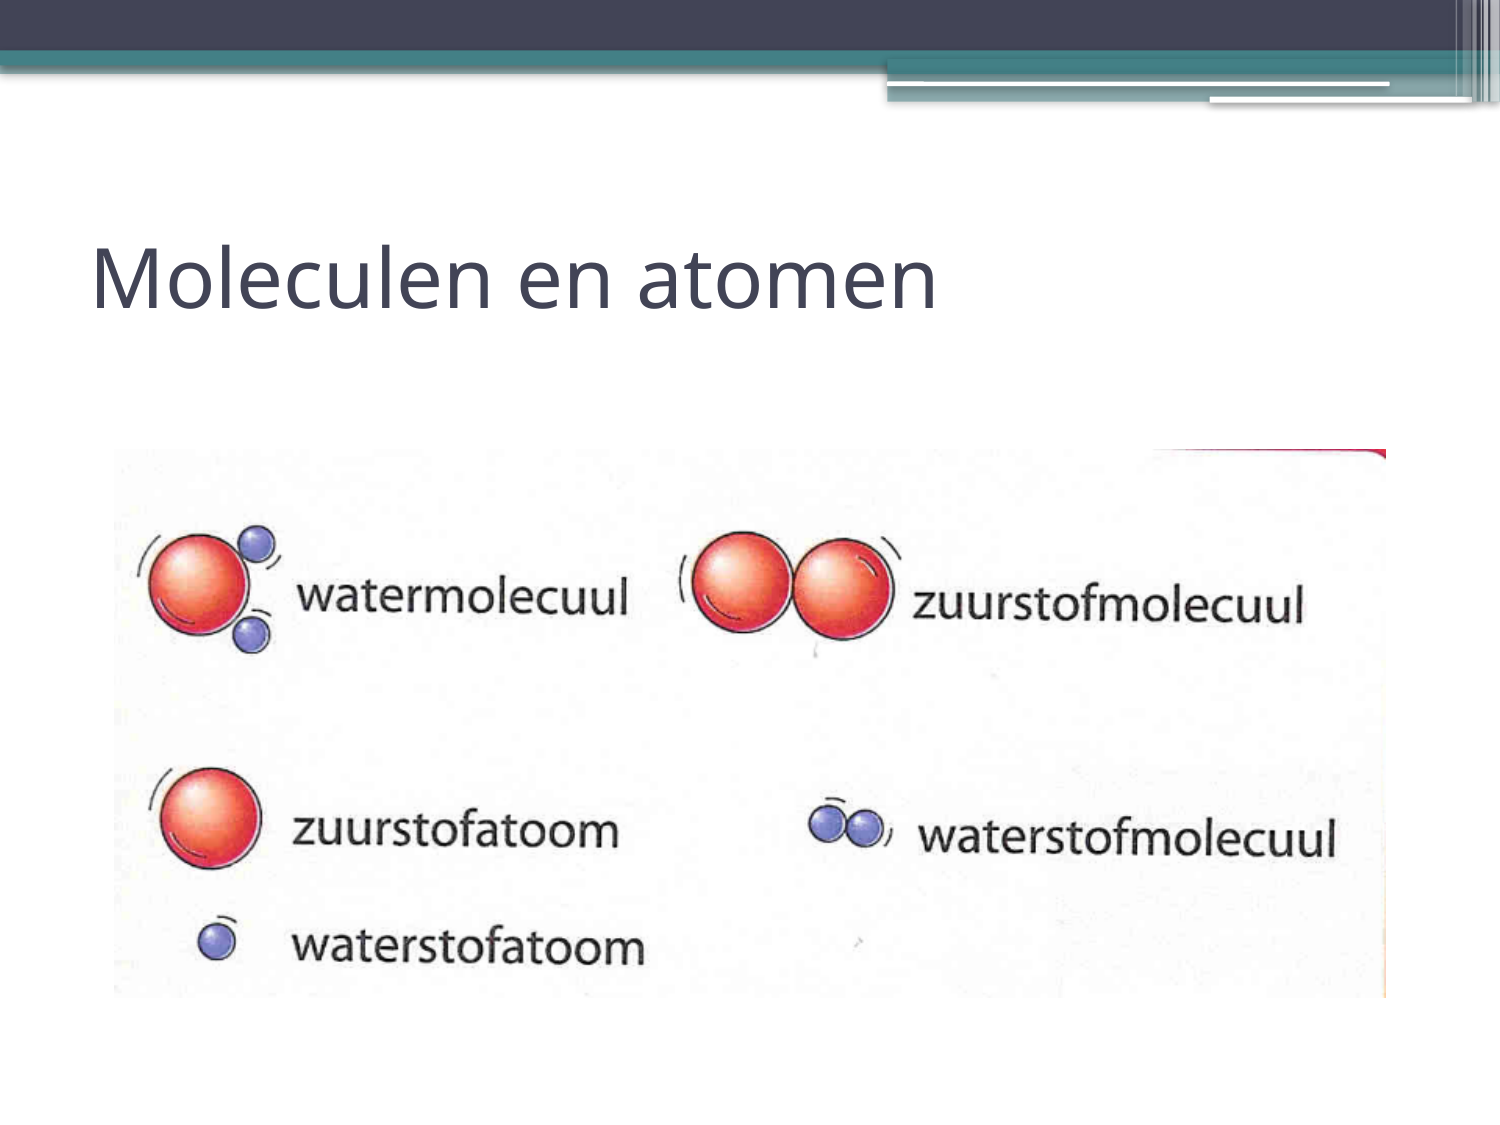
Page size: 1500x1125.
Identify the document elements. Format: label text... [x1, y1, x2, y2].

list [113, 449, 1387, 999]
title Moleculen en atomen [75, 187, 1425, 363]
